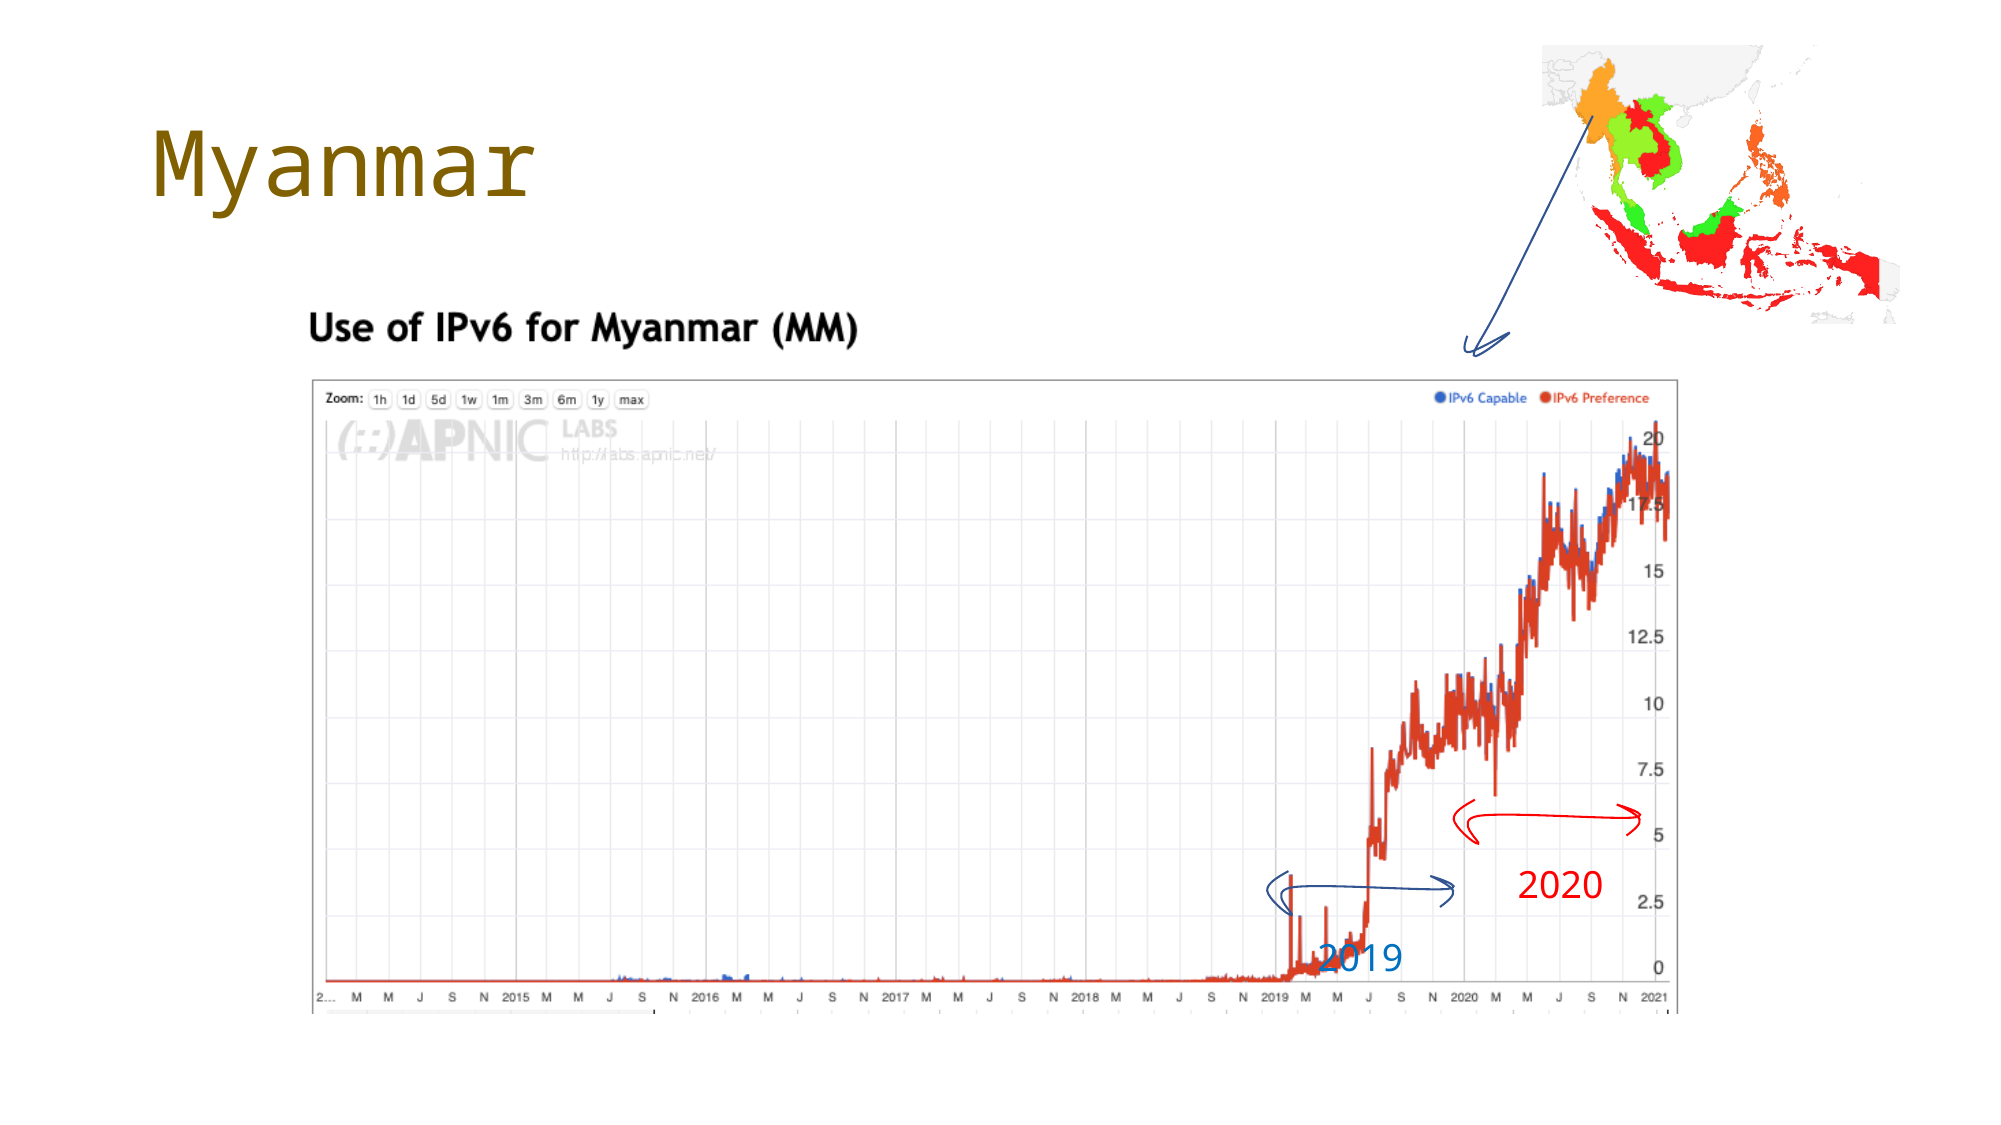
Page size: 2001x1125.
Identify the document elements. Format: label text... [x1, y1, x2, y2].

text_box [1488, 204, 1542, 299]
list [304, 299, 1696, 1014]
title Myanmar [137, 57, 1542, 275]
picture [1542, 35, 1900, 343]
